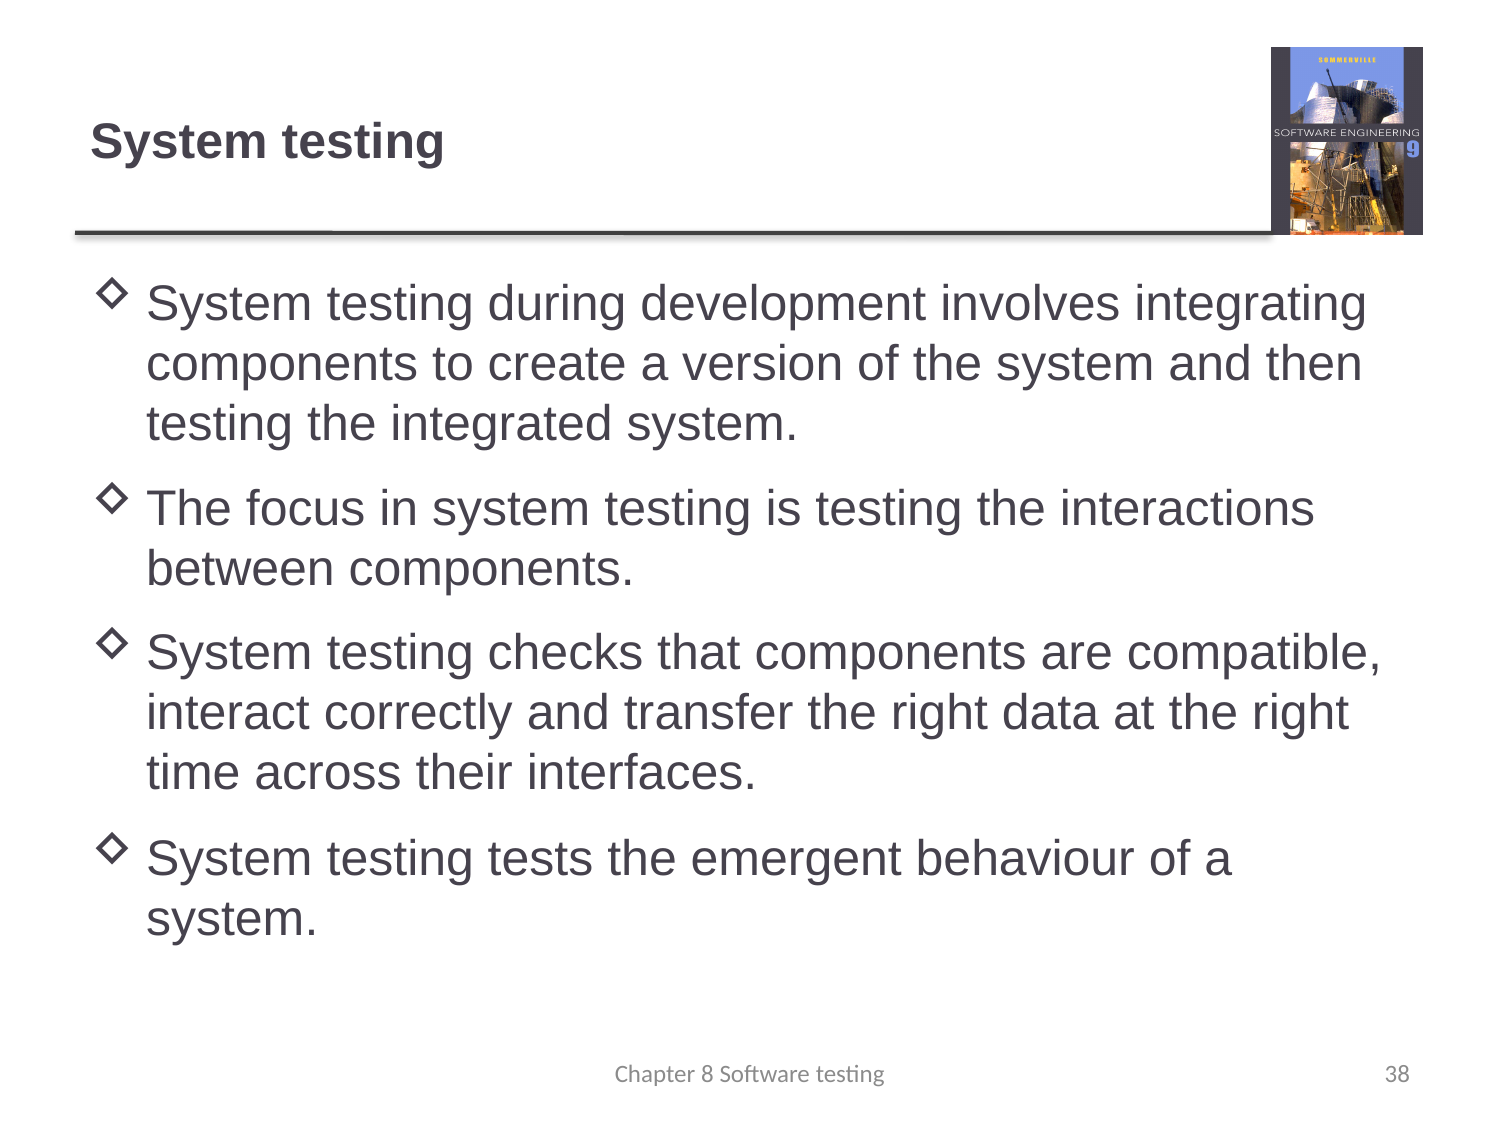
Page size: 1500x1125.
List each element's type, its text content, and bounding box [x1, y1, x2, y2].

footer Chapter 8 Software testing [512, 1042, 988, 1103]
picture [1272, 47, 1423, 235]
list System testing during development involves integrating components to create a version of the system and then testing the integrated system. The focus in system testing is testing the interactions between components. System testing checks that components are compatible, interact correctly and transfer the right data at the right time across their interfaces. System testing tests the emergent behaviour of a system. [75, 262, 1425, 1005]
title System testing [74, 44, 1272, 233]
slide_number 38 [1074, 1042, 1425, 1103]
